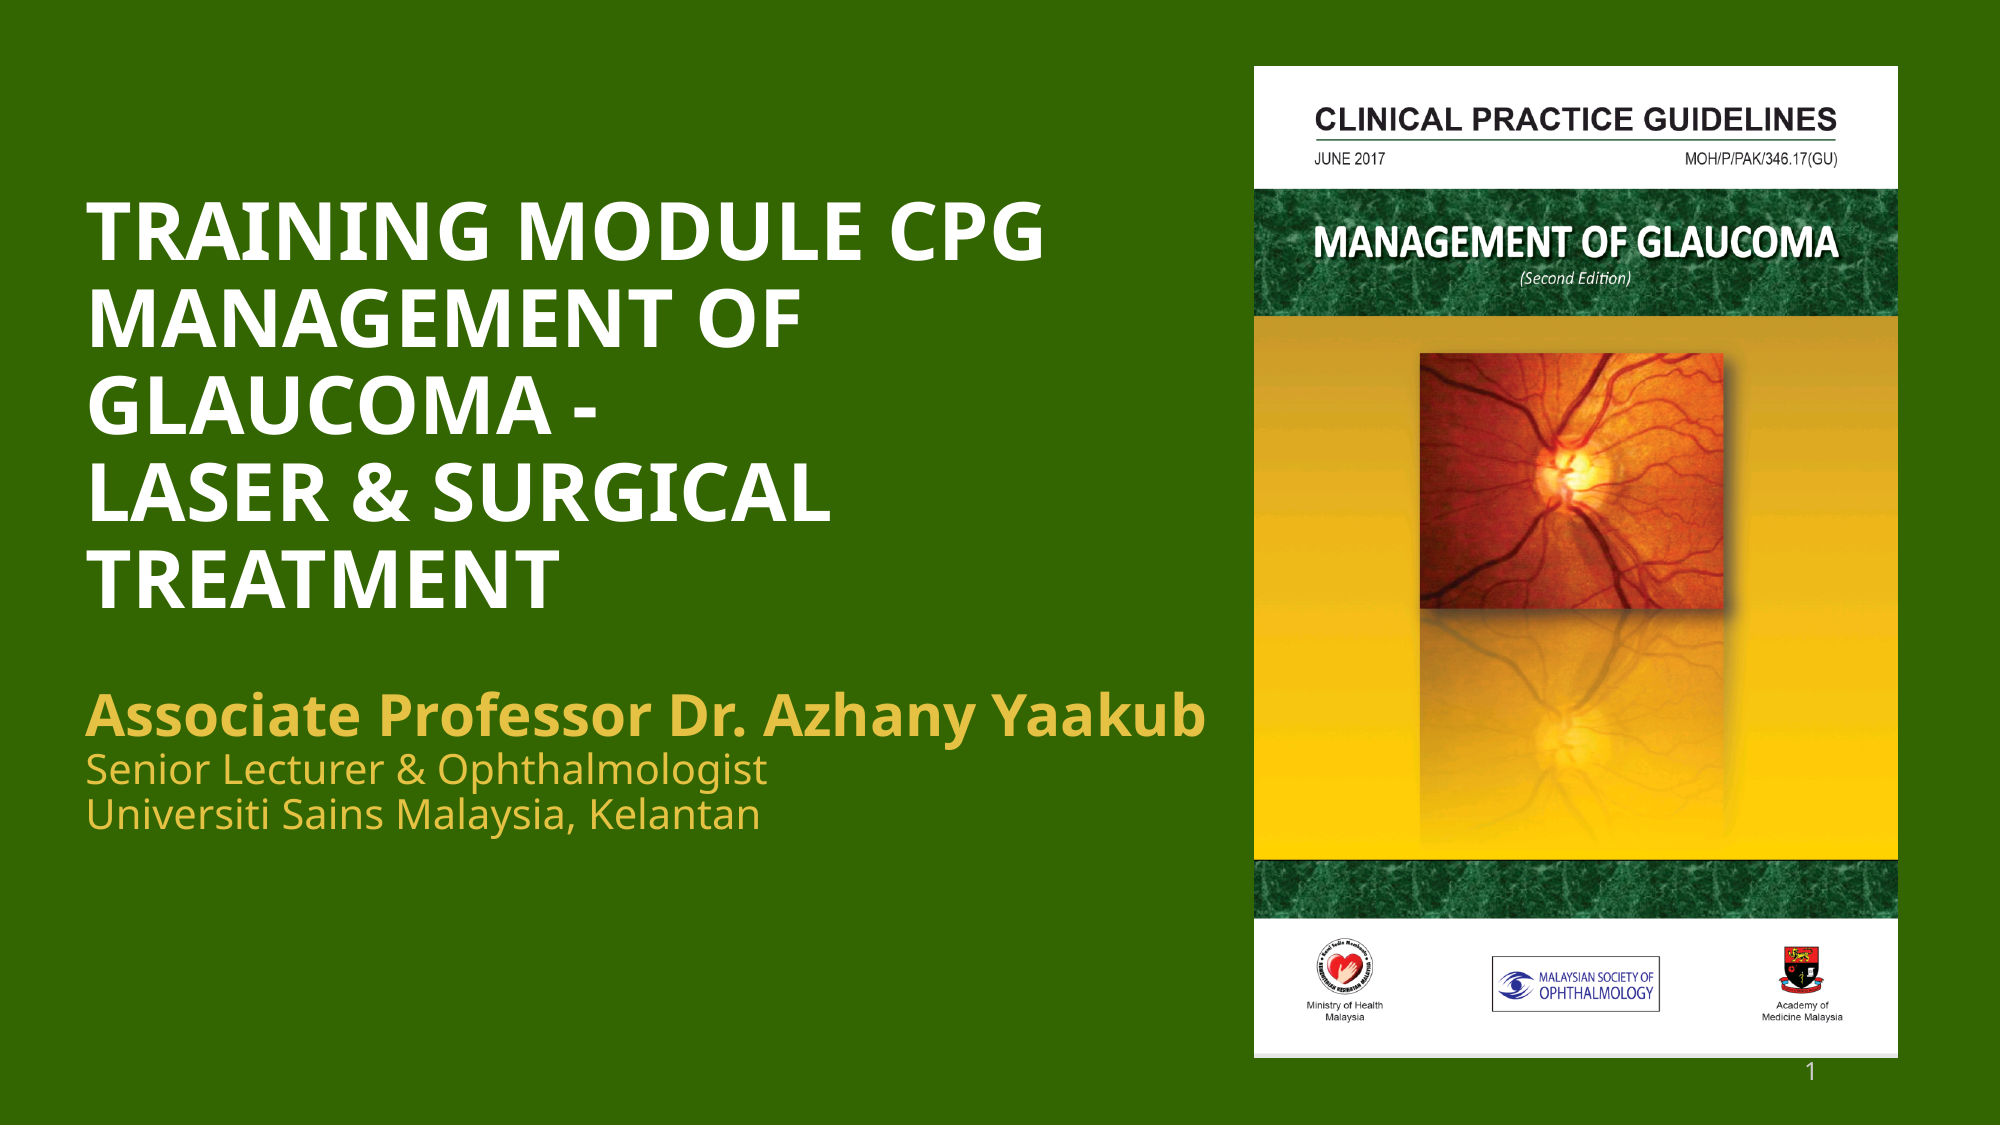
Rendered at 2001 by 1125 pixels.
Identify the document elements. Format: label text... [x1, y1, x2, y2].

subtitle Associate Professor Dr. Azhany Yaakub Senior Lecturer & Ophthalmologist Universiti Sains Malaysia, Kelantan [85, 678, 1255, 835]
picture [1254, 66, 1898, 1058]
slide_number 1 [1518, 1042, 1819, 1103]
title Training module CPG management of Glaucoma - LASER & SURGICAL Treatment [85, 182, 1255, 635]
